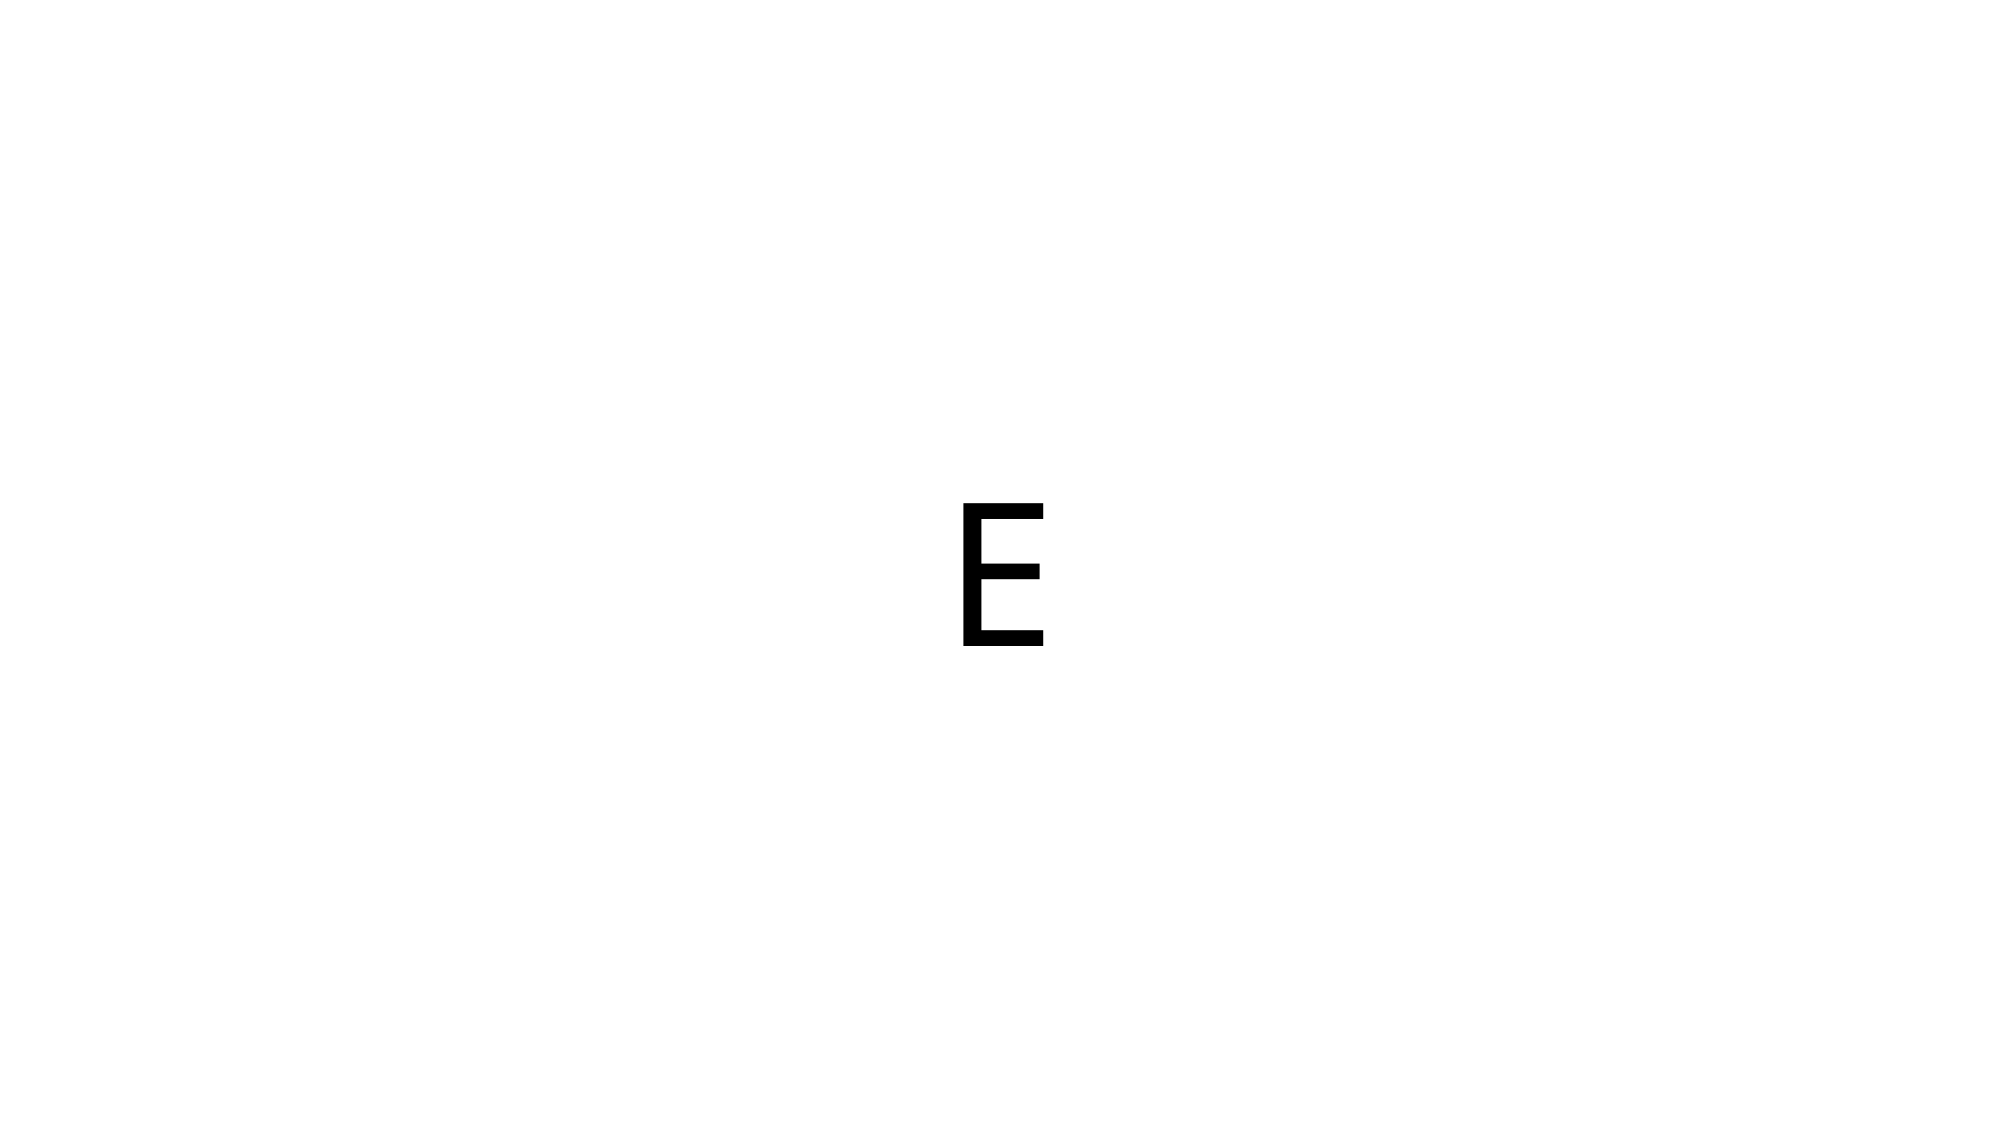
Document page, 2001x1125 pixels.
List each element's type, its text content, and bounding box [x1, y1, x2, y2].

title E [137, 59, 1863, 1104]
